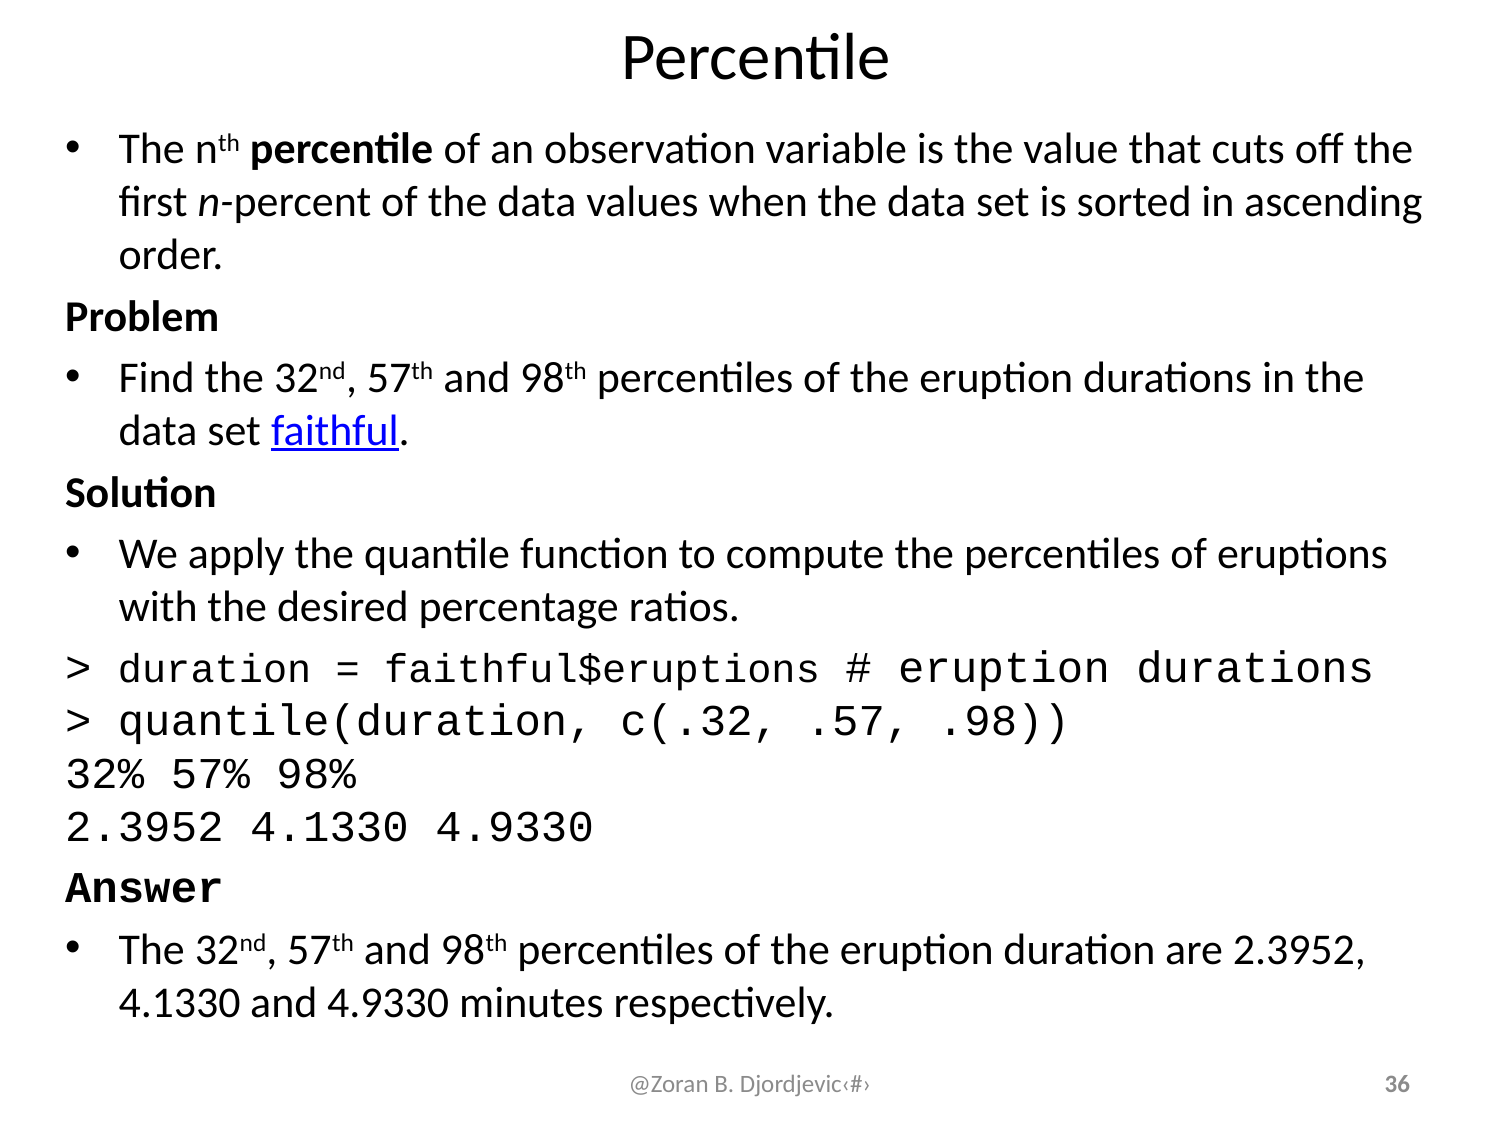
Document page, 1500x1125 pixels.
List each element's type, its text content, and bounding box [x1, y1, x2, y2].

footer @Zoran B. Djordjevic‹#› [512, 1062, 988, 1103]
title Percentile [50, 2, 1463, 103]
slide_number 36 [1074, 1062, 1425, 1103]
list The nth percentile of an observation variable is the value that cuts off the first n-percent of the data values when the data set is sorted in ascending order. Problem Find the 32nd, 57th and 98th percentiles of the eruption durations in the data set faithful. Solution We apply the quantile function to compute the percentiles of eruptions with the desired percentage ratios. > duration = faithful$eruptions # eruption durations > quantile(duration, c(.32, .57, .98)) 32% 57% 98% 2.3952 4.1330 4.9330 Answer The 32nd, 57th and 98th percentiles of the eruption duration are 2.3952, 4.1330 and 4.9330 minutes respectively. [50, 112, 1463, 1050]
